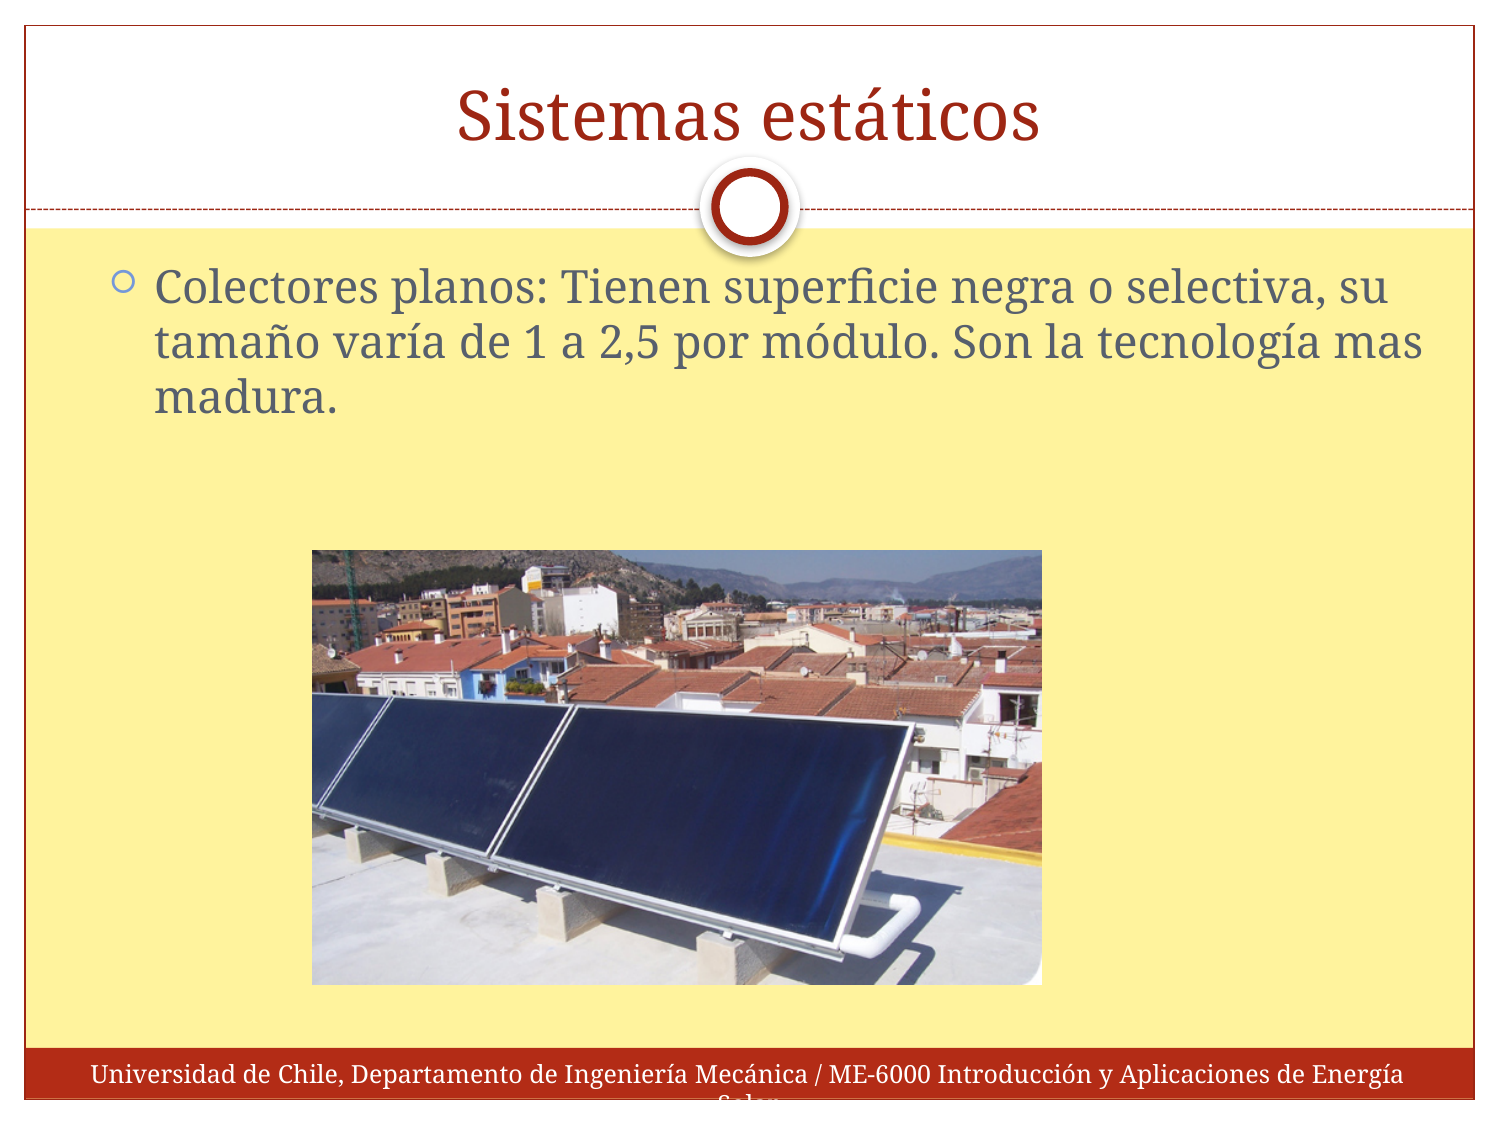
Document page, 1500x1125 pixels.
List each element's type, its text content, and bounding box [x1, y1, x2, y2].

title Sistemas estáticos [49, 37, 1450, 162]
picture [312, 550, 1042, 985]
footer Universidad de Chile, Departamento de Ingeniería Mecánica / ME-6000 Introducción y Aplicaciones de Energía Solar [50, 1051, 1447, 1112]
